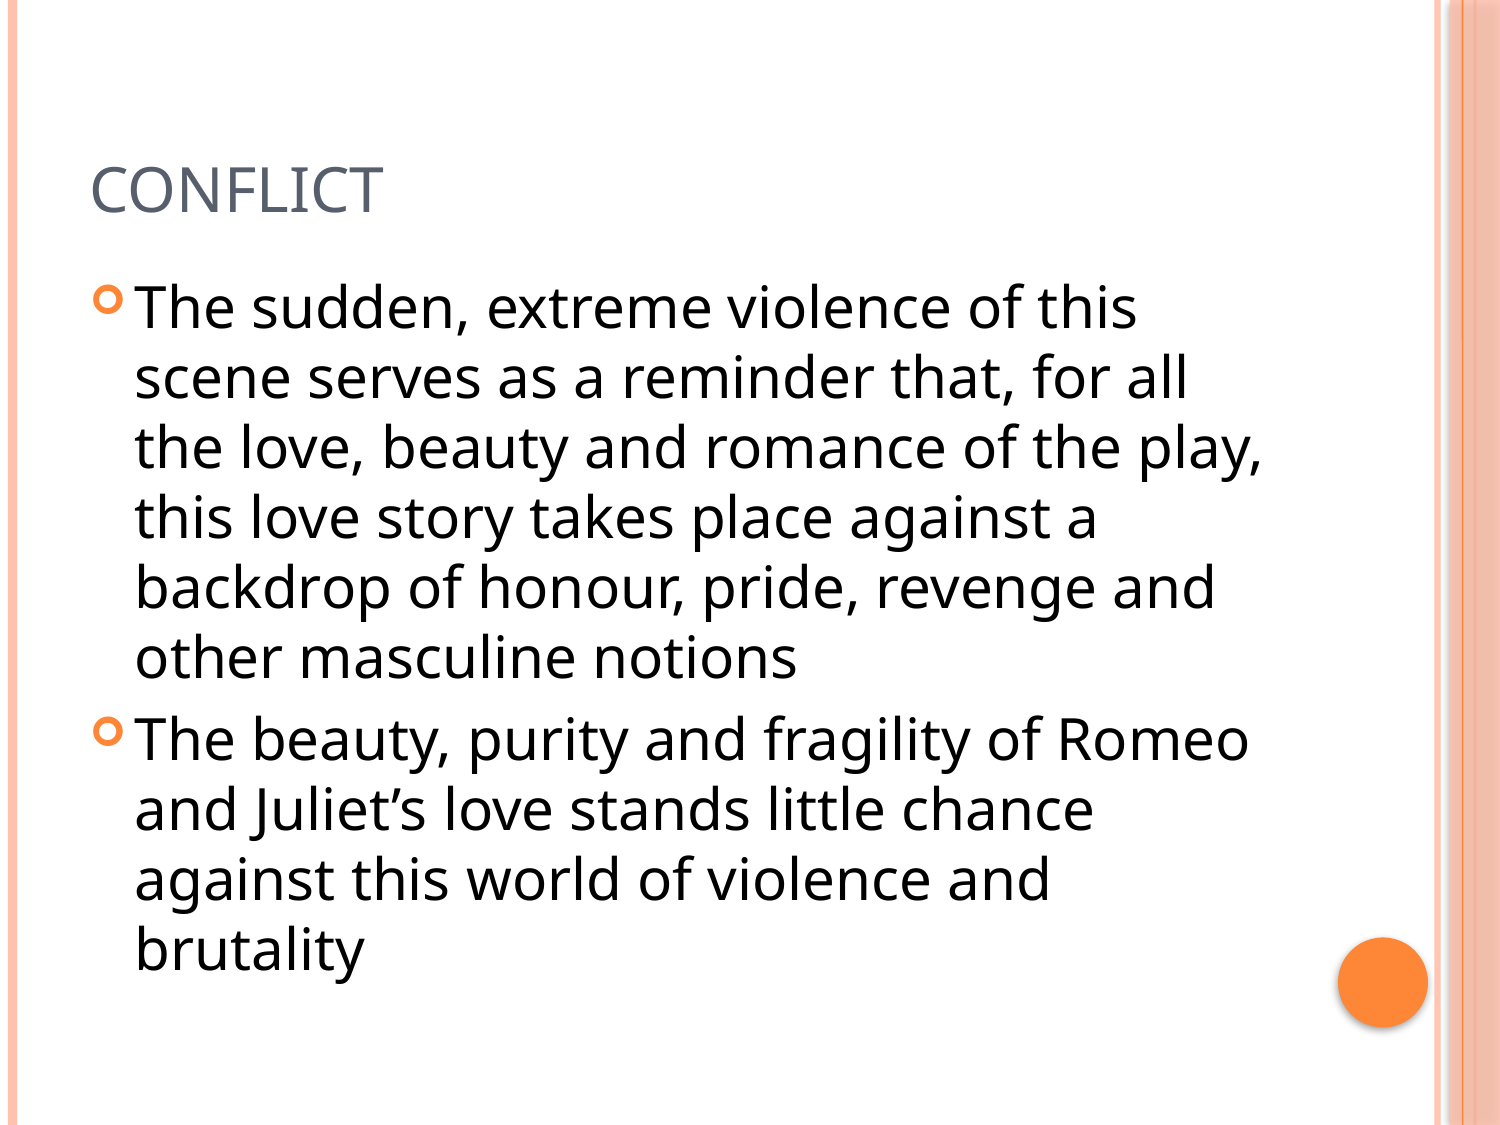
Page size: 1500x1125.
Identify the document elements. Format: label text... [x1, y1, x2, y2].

title Conflict [75, 45, 1300, 233]
list The sudden, extreme violence of this scene serves as a reminder that, for all the love, beauty and romance of the play, this love story takes place against a backdrop of honour, pride, revenge and other masculine notions The beauty, purity and fragility of Romeo and Juliet’s love stands little chance against this world of violence and brutality [75, 262, 1300, 1062]
